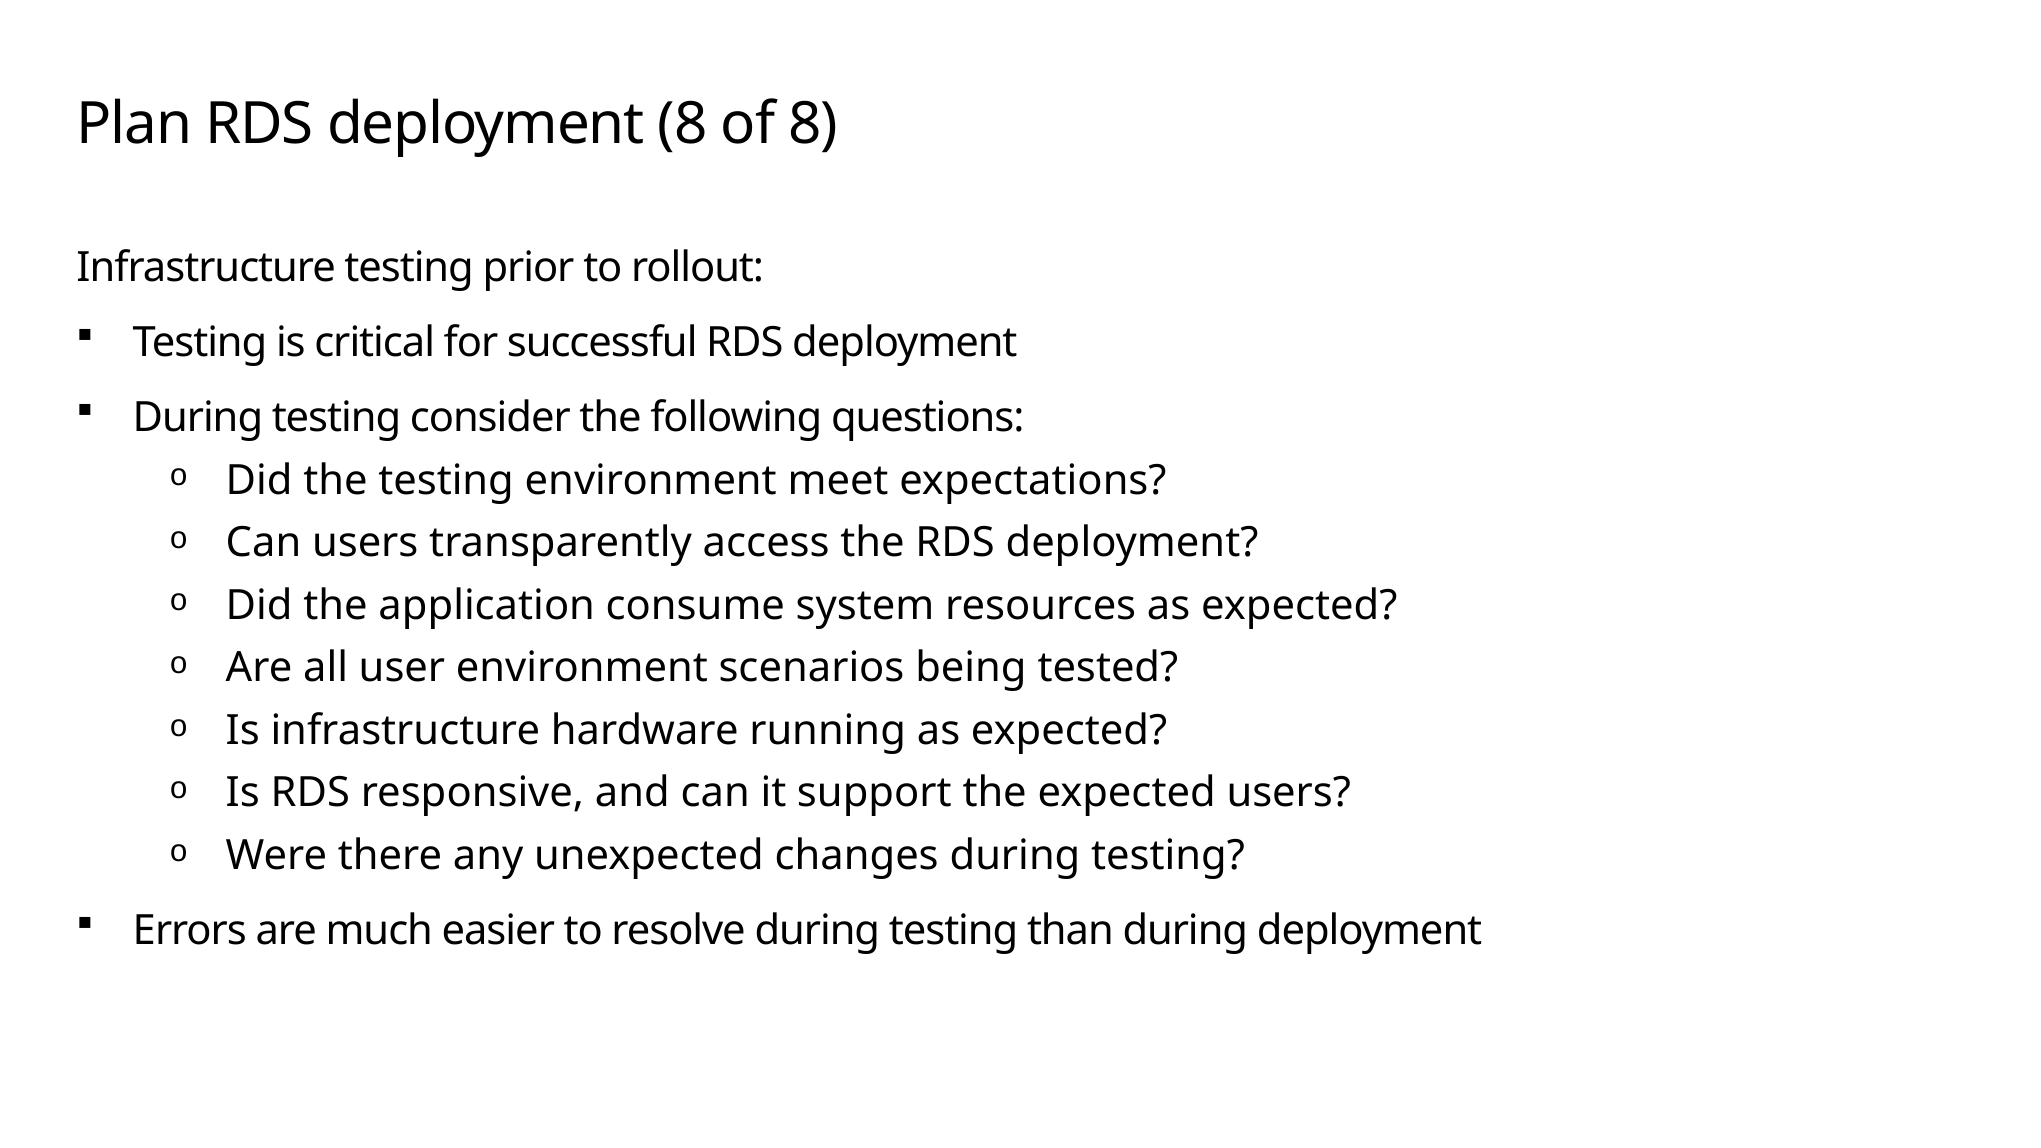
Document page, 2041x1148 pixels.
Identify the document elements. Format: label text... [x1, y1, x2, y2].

list Infrastructure testing prior to rollout: Testing is critical for successful RDS deployment During testing consider the following questions: Did the testing environment meet expectations? Can users transparently access the RDS deployment? Did the application consume system resources as expected? Are all user environment scenarios being tested? Is infrastructure hardware running as expected? Is RDS responsive, and can it support the expected users? Were there any unexpected changes during testing? Errors are much easier to resolve during testing than during deployment [76, 240, 1968, 1074]
title Plan RDS deployment (8 of 8) [76, 93, 1968, 161]
